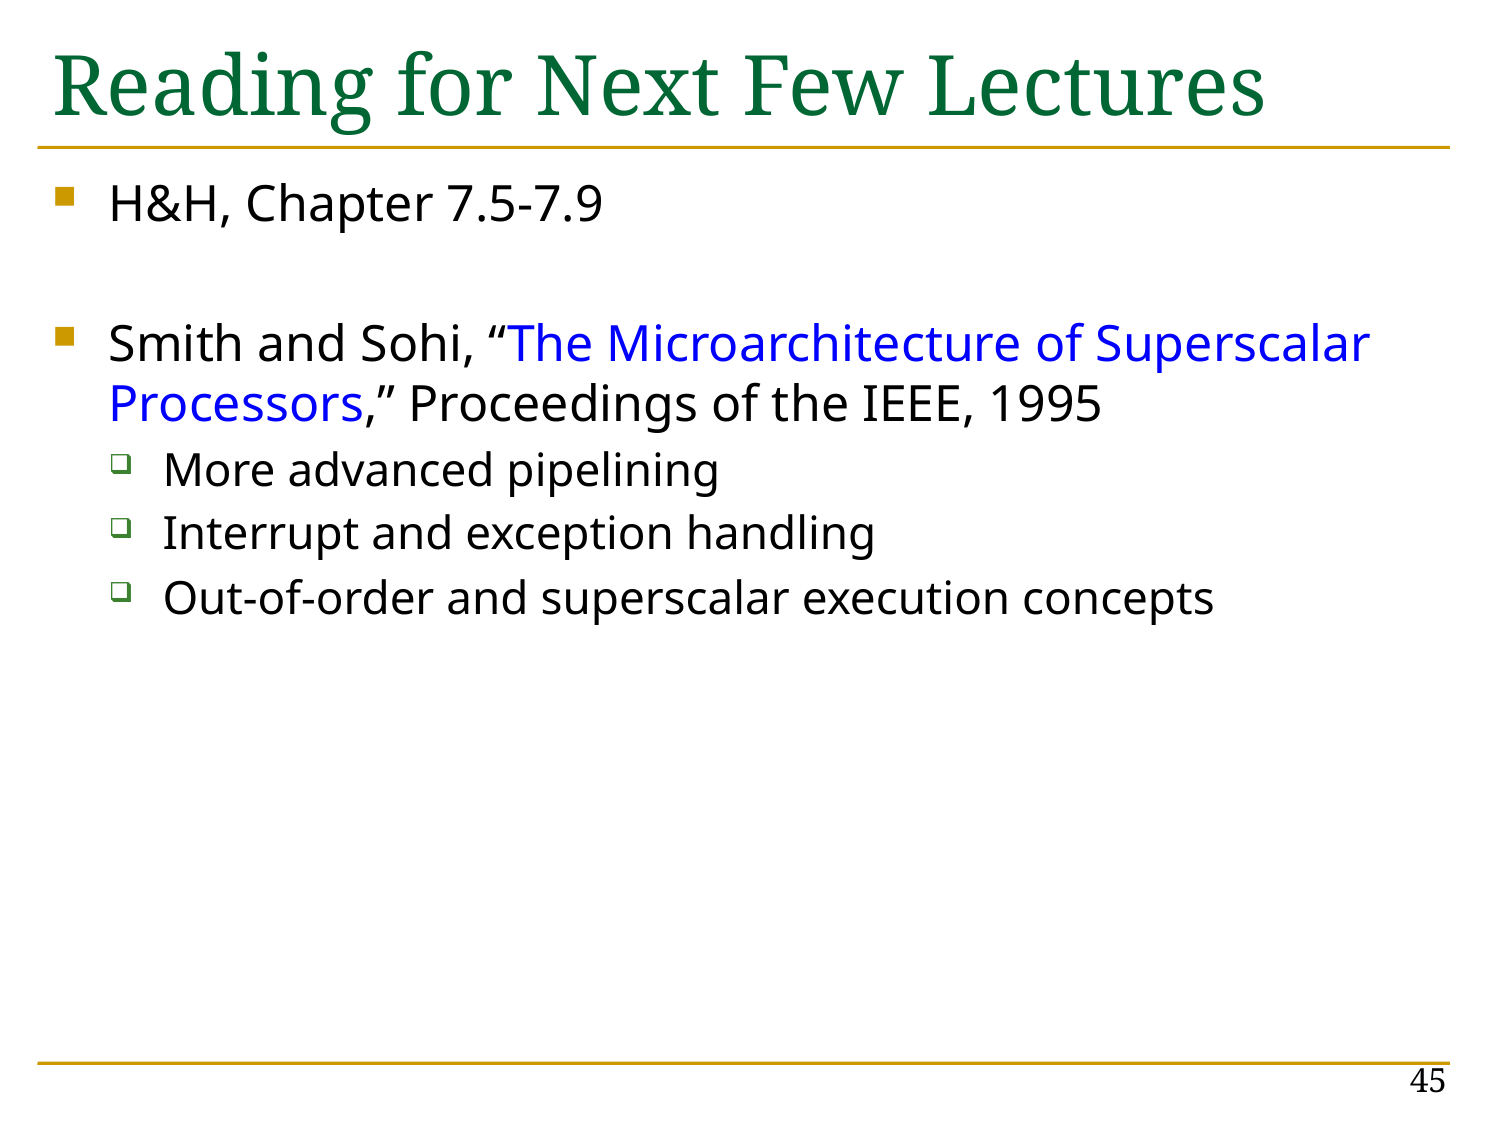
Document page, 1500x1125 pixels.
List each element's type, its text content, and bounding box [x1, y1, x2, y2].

list H&H, Chapter 7.5-7.9 Smith and Sohi, “The Microarchitecture of Superscalar Processors,” Proceedings of the IEEE, 1995 More advanced pipelining Interrupt and exception handling Out-of-order and superscalar execution concepts [37, 163, 1450, 1016]
title Reading for Next Few Lectures [37, 24, 1450, 163]
slide_number 45 [1111, 1036, 1462, 1112]
